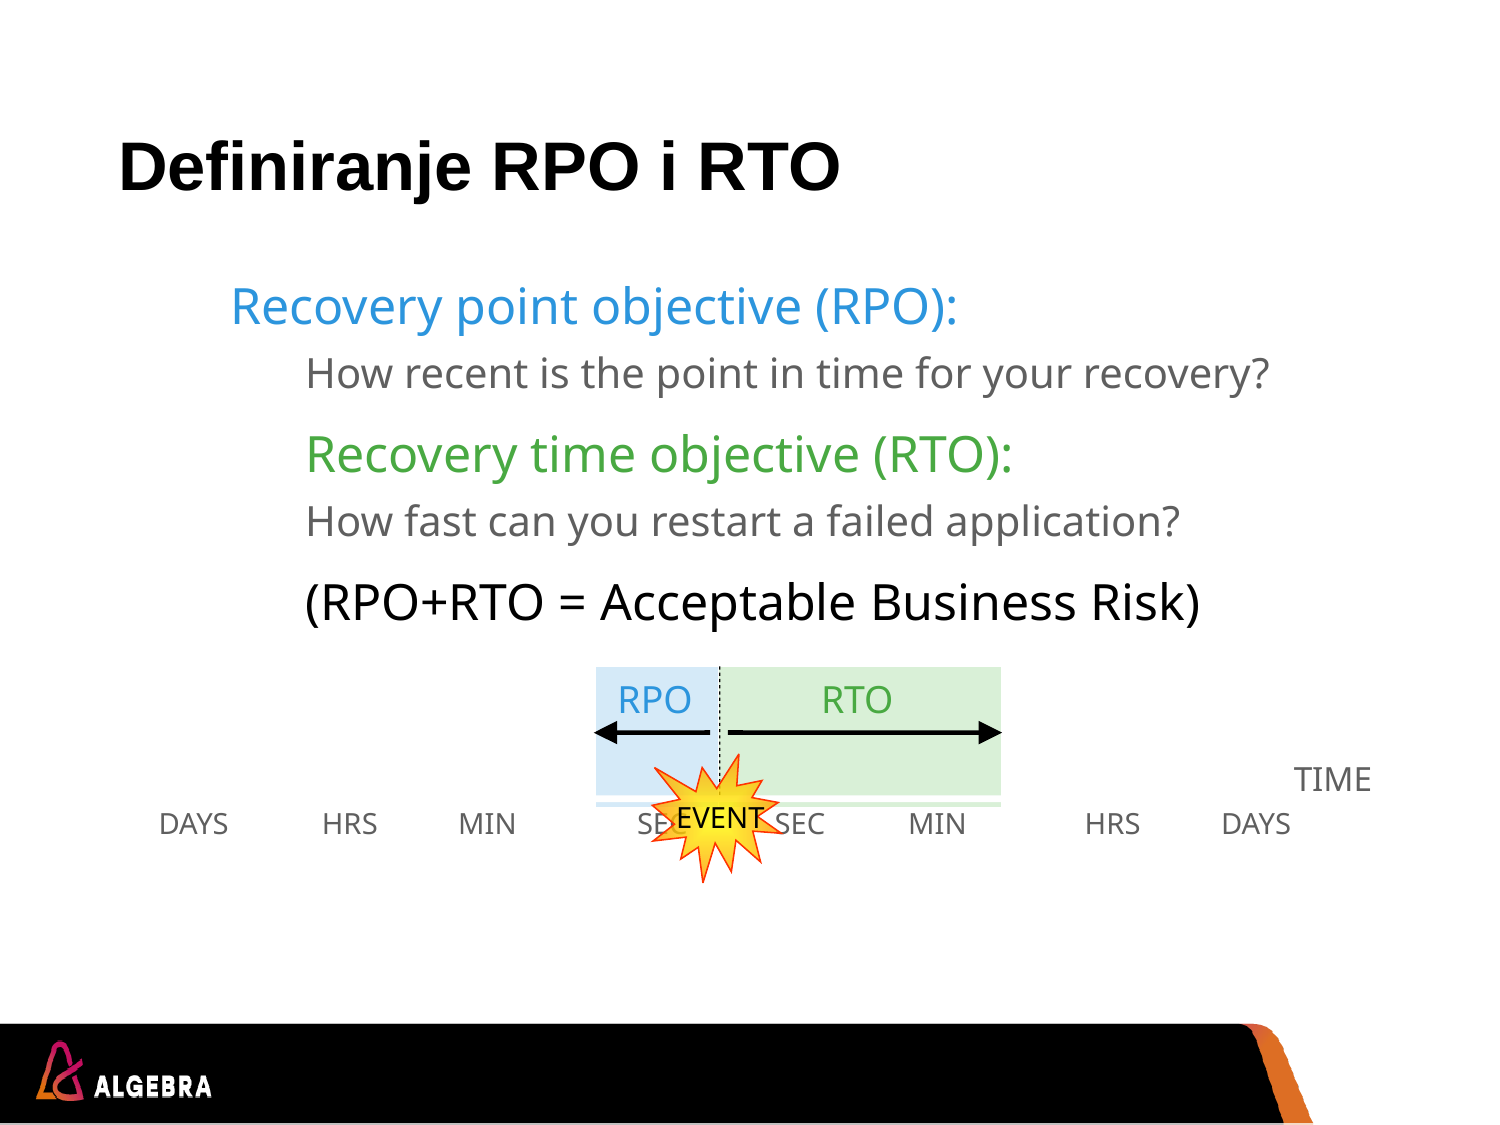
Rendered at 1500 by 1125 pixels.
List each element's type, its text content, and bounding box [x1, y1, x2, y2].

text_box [719, 666, 1004, 789]
text_box TIME [1293, 758, 1373, 789]
title Definiranje RPO i RTO [103, 59, 1397, 278]
text_box [680, 841, 761, 883]
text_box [593, 666, 719, 789]
picture [0, 1023, 1468, 1125]
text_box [116, 789, 1383, 841]
text_box Recovery point objective (RPO): How recent is the point in time for your recovery? Recovery time objective (RTO): How fast can you restart a failed application? (RPO+RTO = Acceptable Business Risk) [230, 278, 1270, 630]
